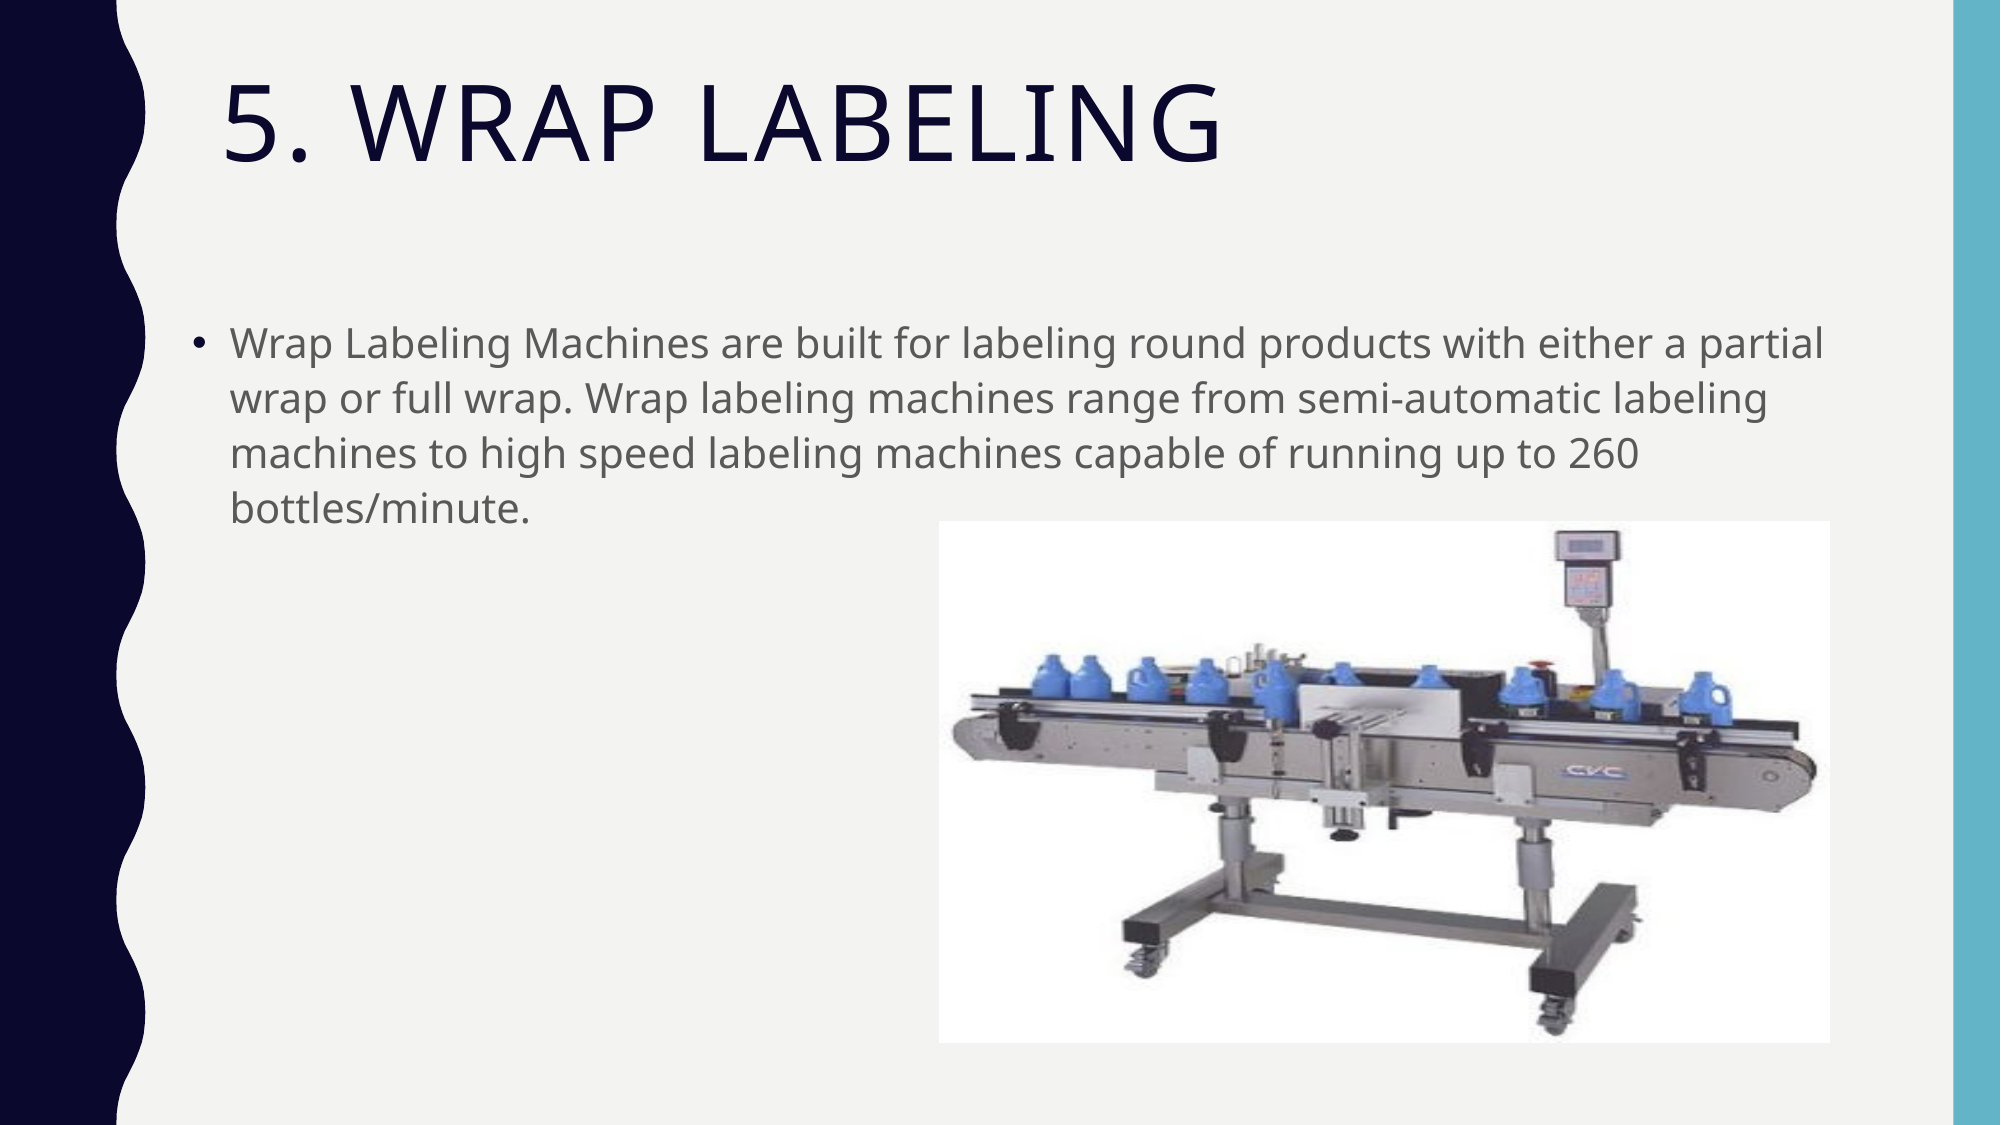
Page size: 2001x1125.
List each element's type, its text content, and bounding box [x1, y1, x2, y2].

list Wrap Labeling Machines are built for labeling round products with either a partial wrap or full wrap. Wrap labeling machines range from semi-automatic labeling machines to high speed labeling machines capable of running up to 260 bottles/minute. [177, 304, 1875, 965]
picture [939, 521, 1830, 1043]
title 5. Wrap labeling [205, 62, 1875, 229]
